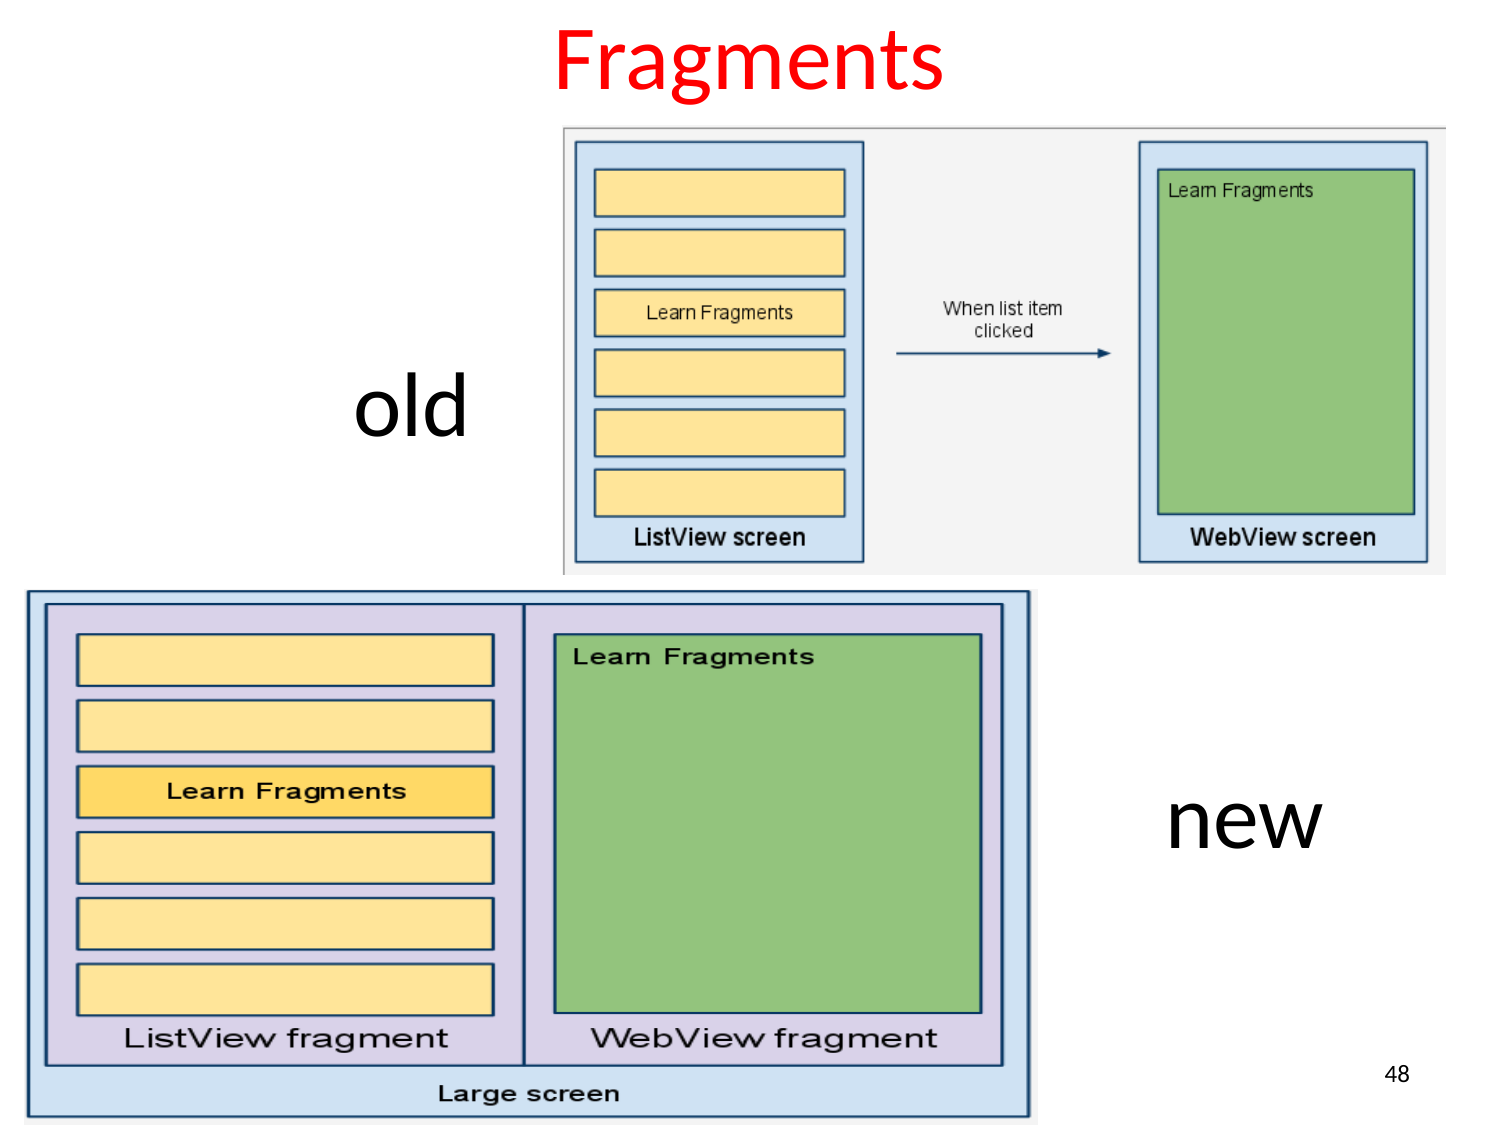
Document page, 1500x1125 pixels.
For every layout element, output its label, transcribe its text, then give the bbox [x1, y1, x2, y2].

picture [24, 588, 1038, 1125]
slide_number 48 [1074, 1042, 1425, 1103]
text_box old [338, 337, 486, 463]
picture [562, 125, 1446, 576]
title Fragments [75, 0, 1425, 147]
text_box new [1150, 749, 1340, 875]
